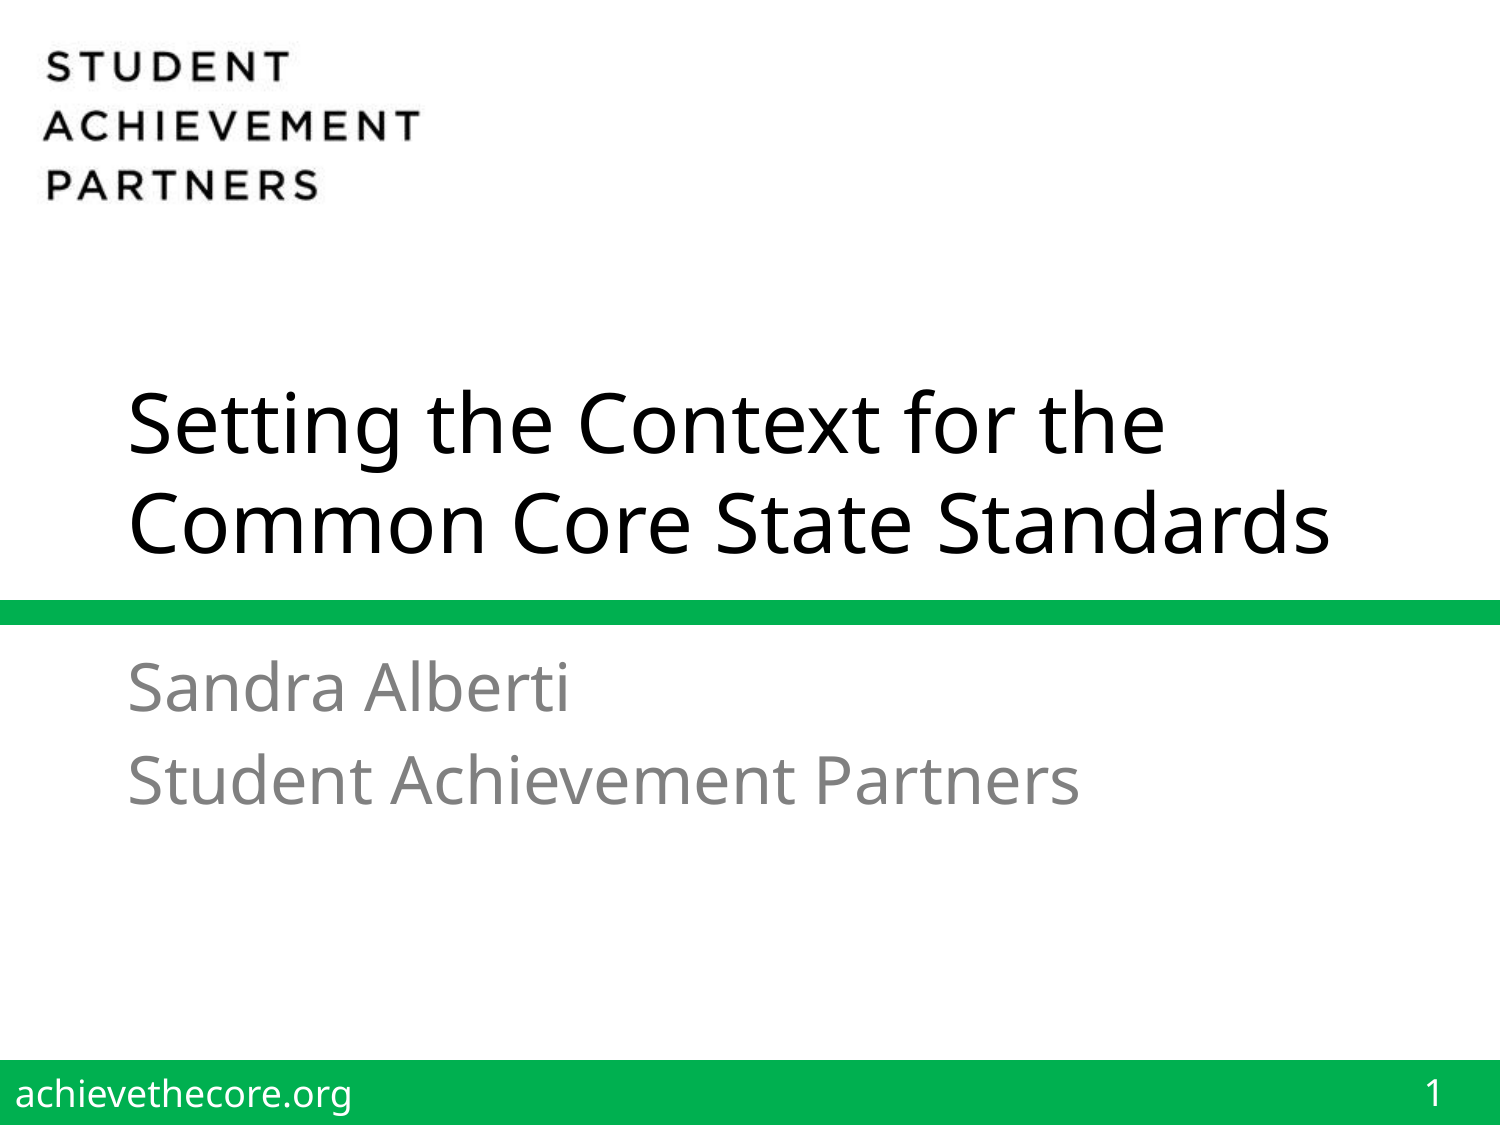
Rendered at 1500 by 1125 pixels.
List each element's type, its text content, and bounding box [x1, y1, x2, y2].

title Setting the Context for the Common Core State Standards [112, 349, 1388, 591]
subtitle Sandra Alberti Student Achievement Partners [112, 637, 1163, 925]
picture [0, 4, 496, 251]
